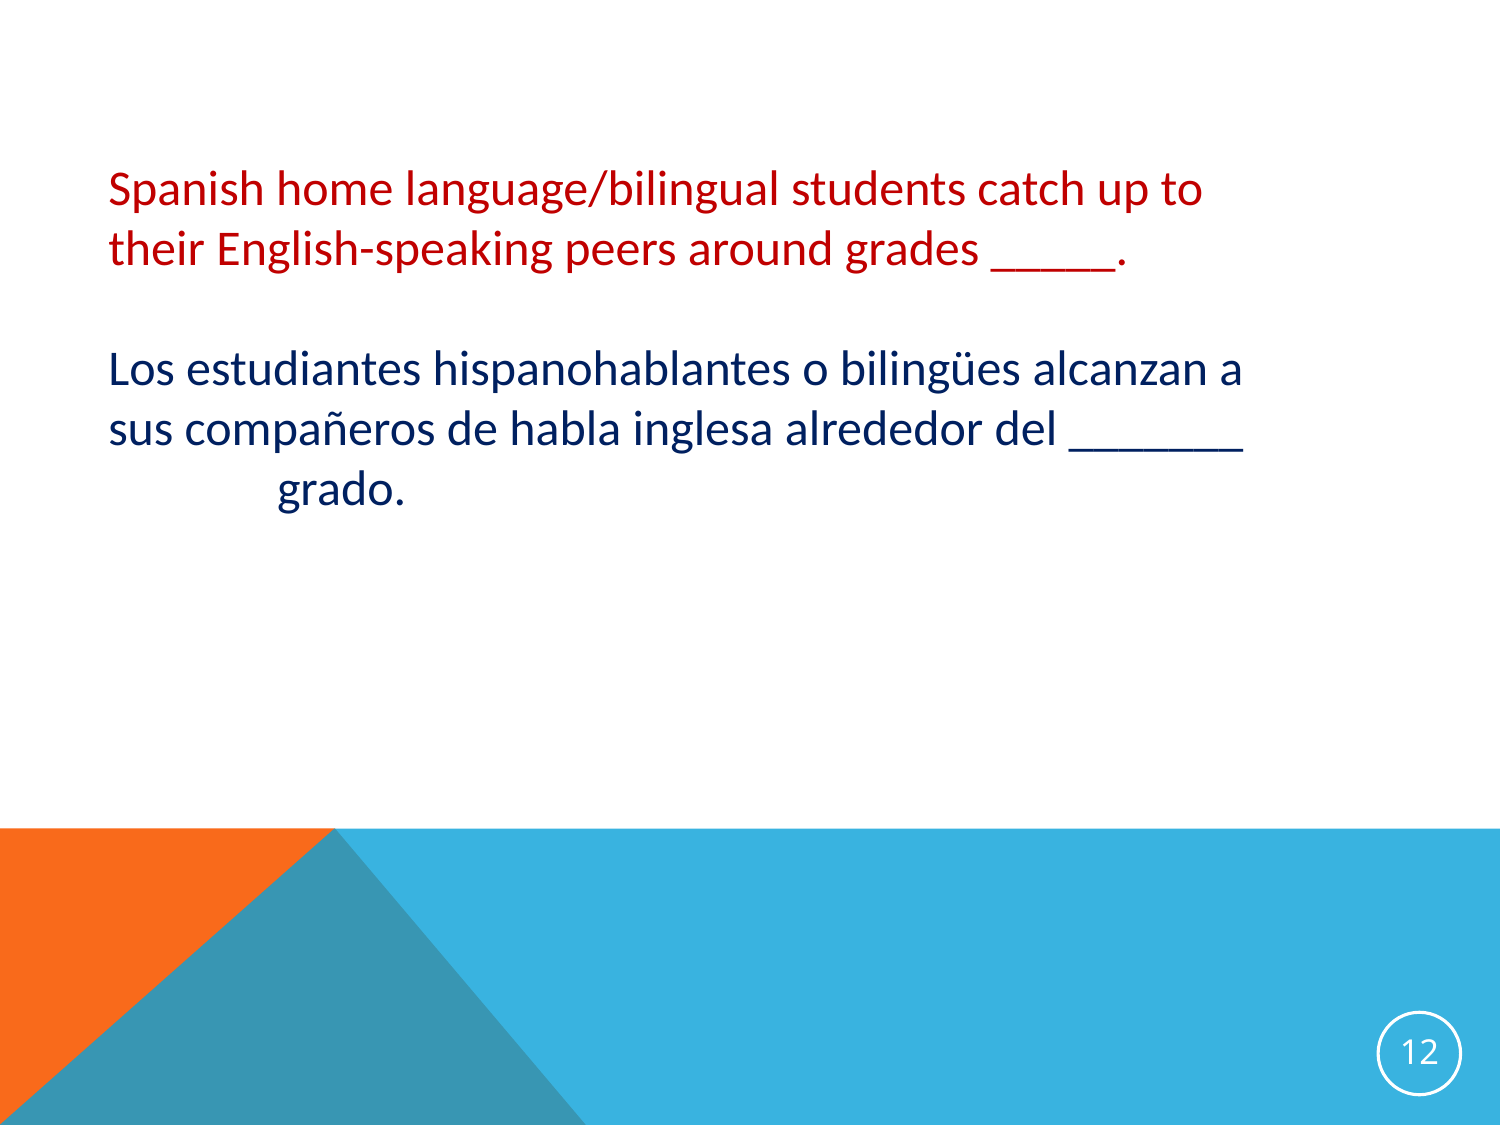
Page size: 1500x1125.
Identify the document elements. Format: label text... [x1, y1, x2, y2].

slide_number 12 [1376, 1010, 1463, 1097]
text_box Spanish home language/bilingual students catch up to their English-speaking peers around grades _____. Los estudiantes hispanohablantes o bilingües alcanzan a sus compañeros de habla inglesa alrededor del _______ grado. [93, 148, 1310, 733]
